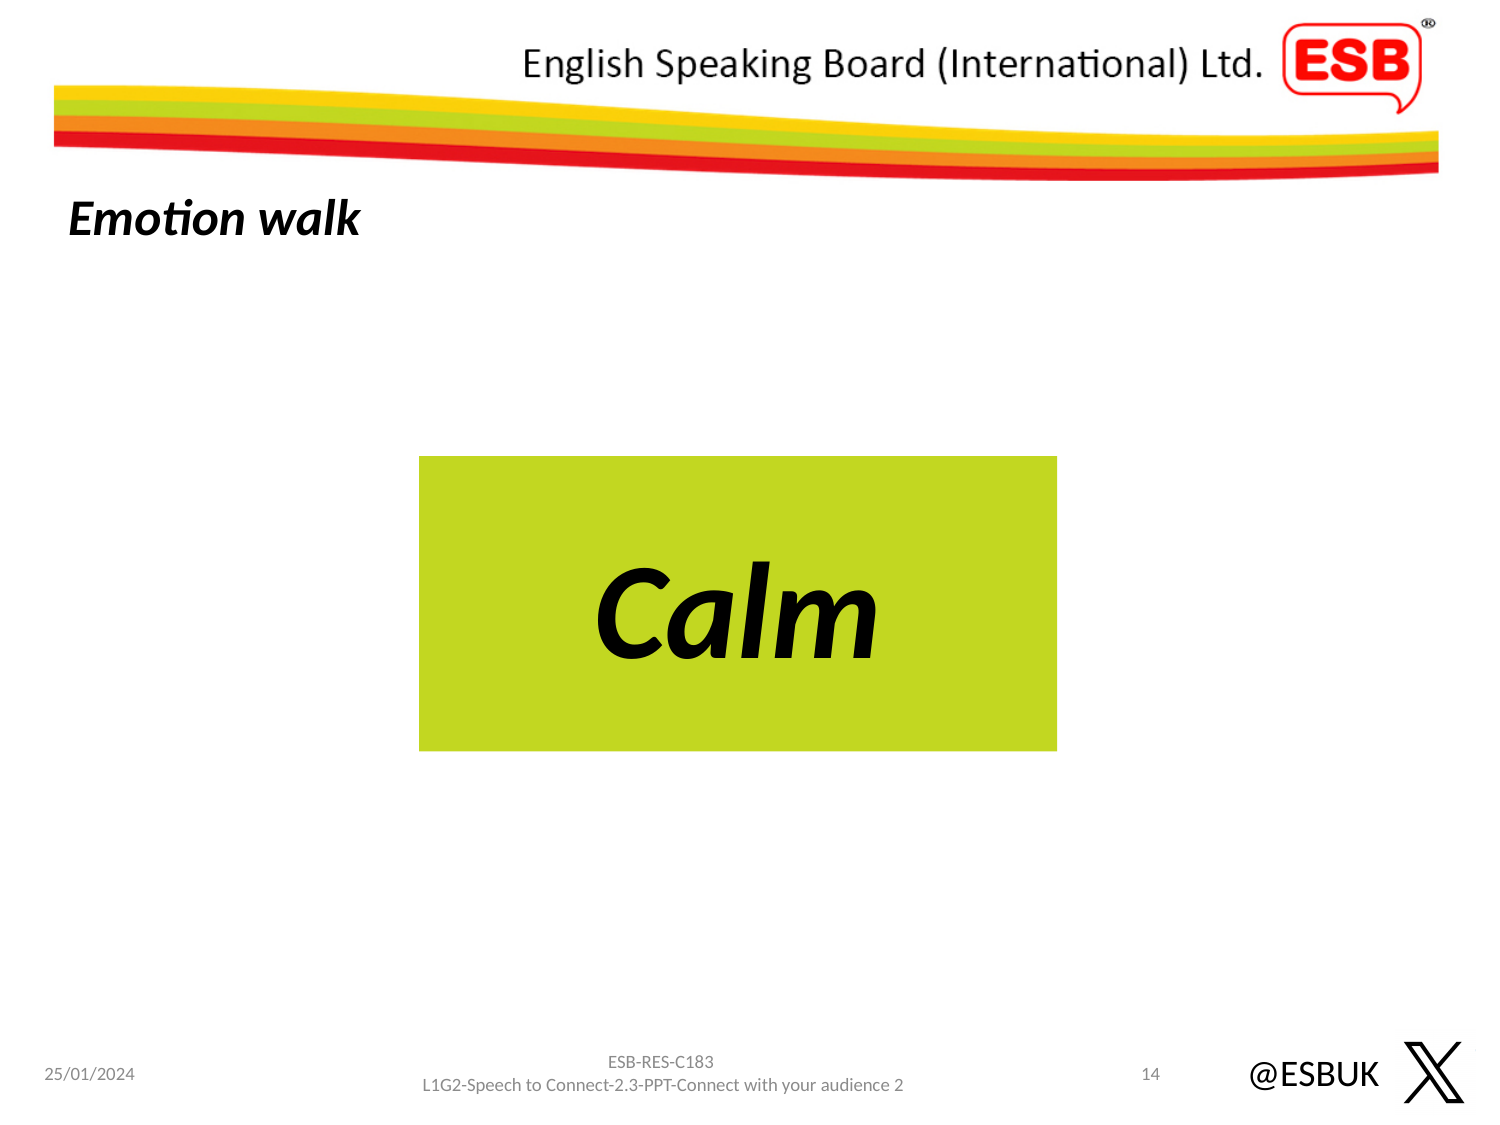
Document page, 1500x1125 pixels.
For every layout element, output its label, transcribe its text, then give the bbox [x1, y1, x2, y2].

picture [1395, 1029, 1476, 1116]
footer ESB-RES-C183 L1G2-Speech to Connect-2.3-PPT-Connect with your audience 2 [395, 1042, 930, 1103]
slide_number 14 [930, 1042, 1176, 1103]
text_box Calm [418, 455, 1058, 753]
title Emotion walk [53, 183, 1347, 255]
picture [0, 0, 1500, 189]
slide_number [29, 1042, 367, 1103]
